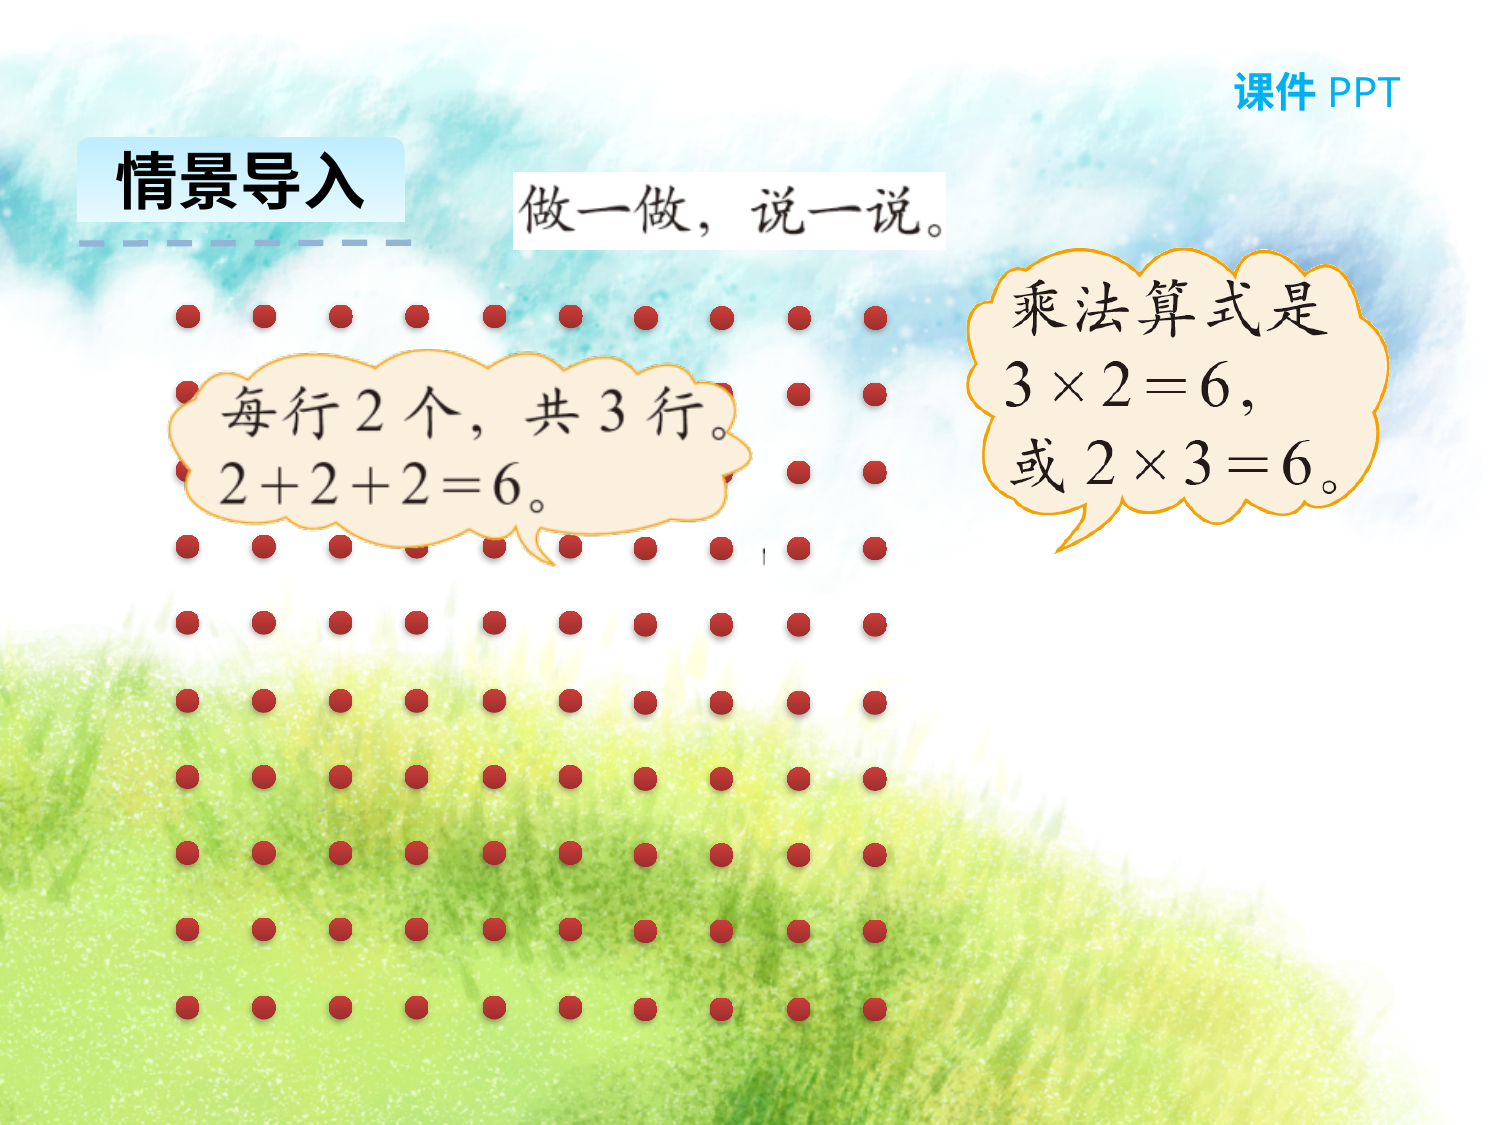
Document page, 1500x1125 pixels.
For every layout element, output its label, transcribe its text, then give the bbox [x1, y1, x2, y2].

picture [0, 0, 1500, 1125]
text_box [175, 304, 888, 1022]
text_box 课件PPT [1218, 58, 1418, 124]
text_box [76, 136, 420, 244]
